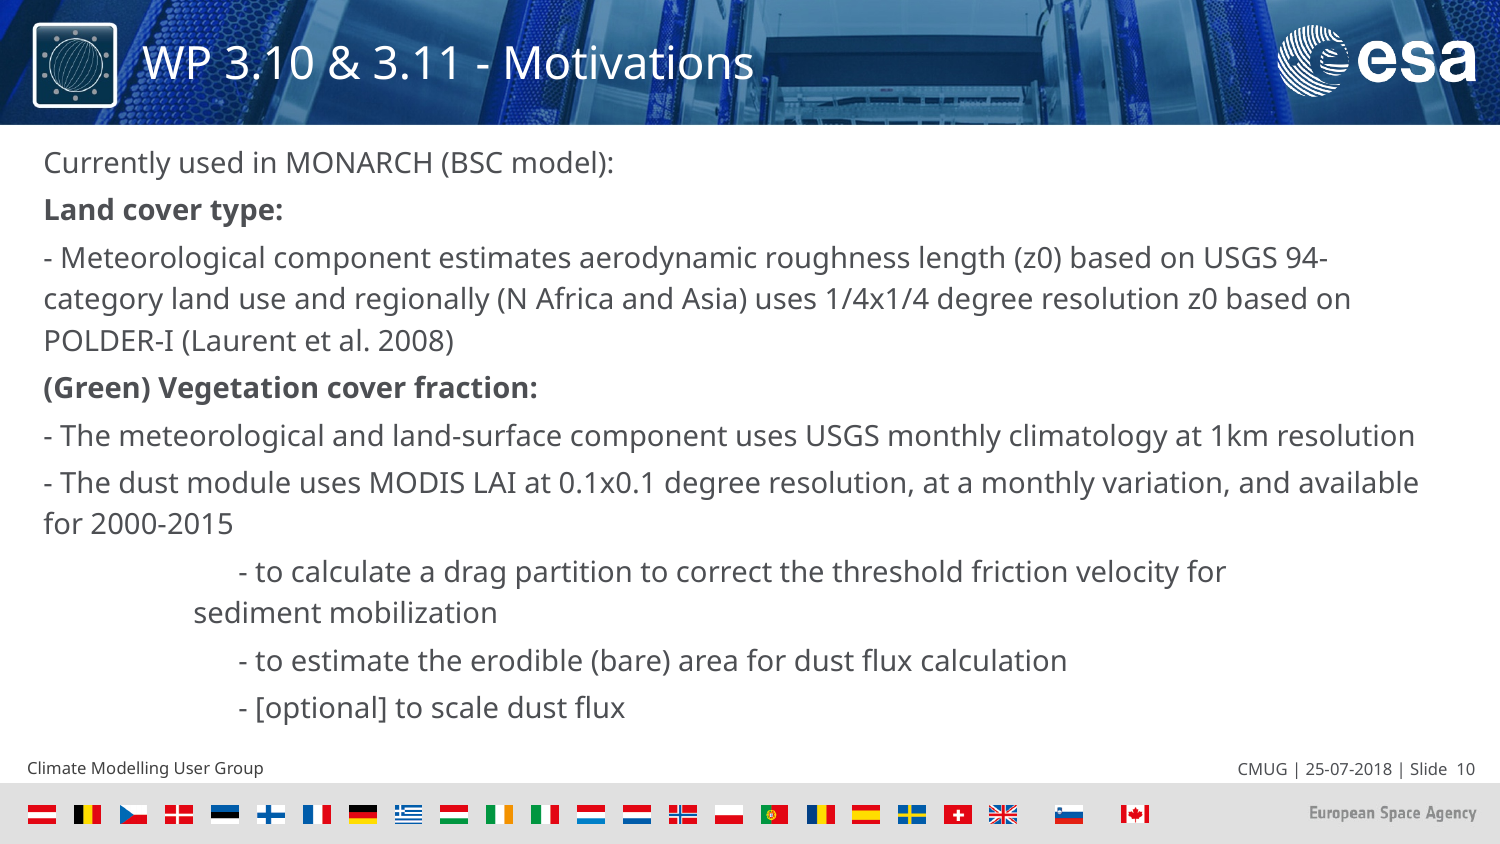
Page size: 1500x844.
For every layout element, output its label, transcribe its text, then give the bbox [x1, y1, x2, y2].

picture [0, 783, 1500, 844]
list Currently used in MONARCH (BSC model): Land cover type: - Meteorological component estimates aerodynamic roughness length (z0) based on USGS 94-category land use and regionally (N Africa and Asia) uses 1/4x1/4 degree resolution z0 based on POLDER-I (Laurent et al. 2008) (Green) Vegetation cover fraction: - The meteorological and land-surface component uses USGS monthly climatology at 1km resolution - The dust module uses MODIS LAI at 0.1x0.1 degree resolution, at a monthly variation, and available for 2000-2015 - to calculate a drag partition to correct the threshold friction velocity for sediment mobilization - to estimate the erodible (bare) area for dust flux calculation - [optional] to scale dust flux [28, 129, 1464, 758]
picture [0, 0, 1500, 127]
title WP 3.10 & 3.11 - Motivations [127, 25, 1269, 97]
